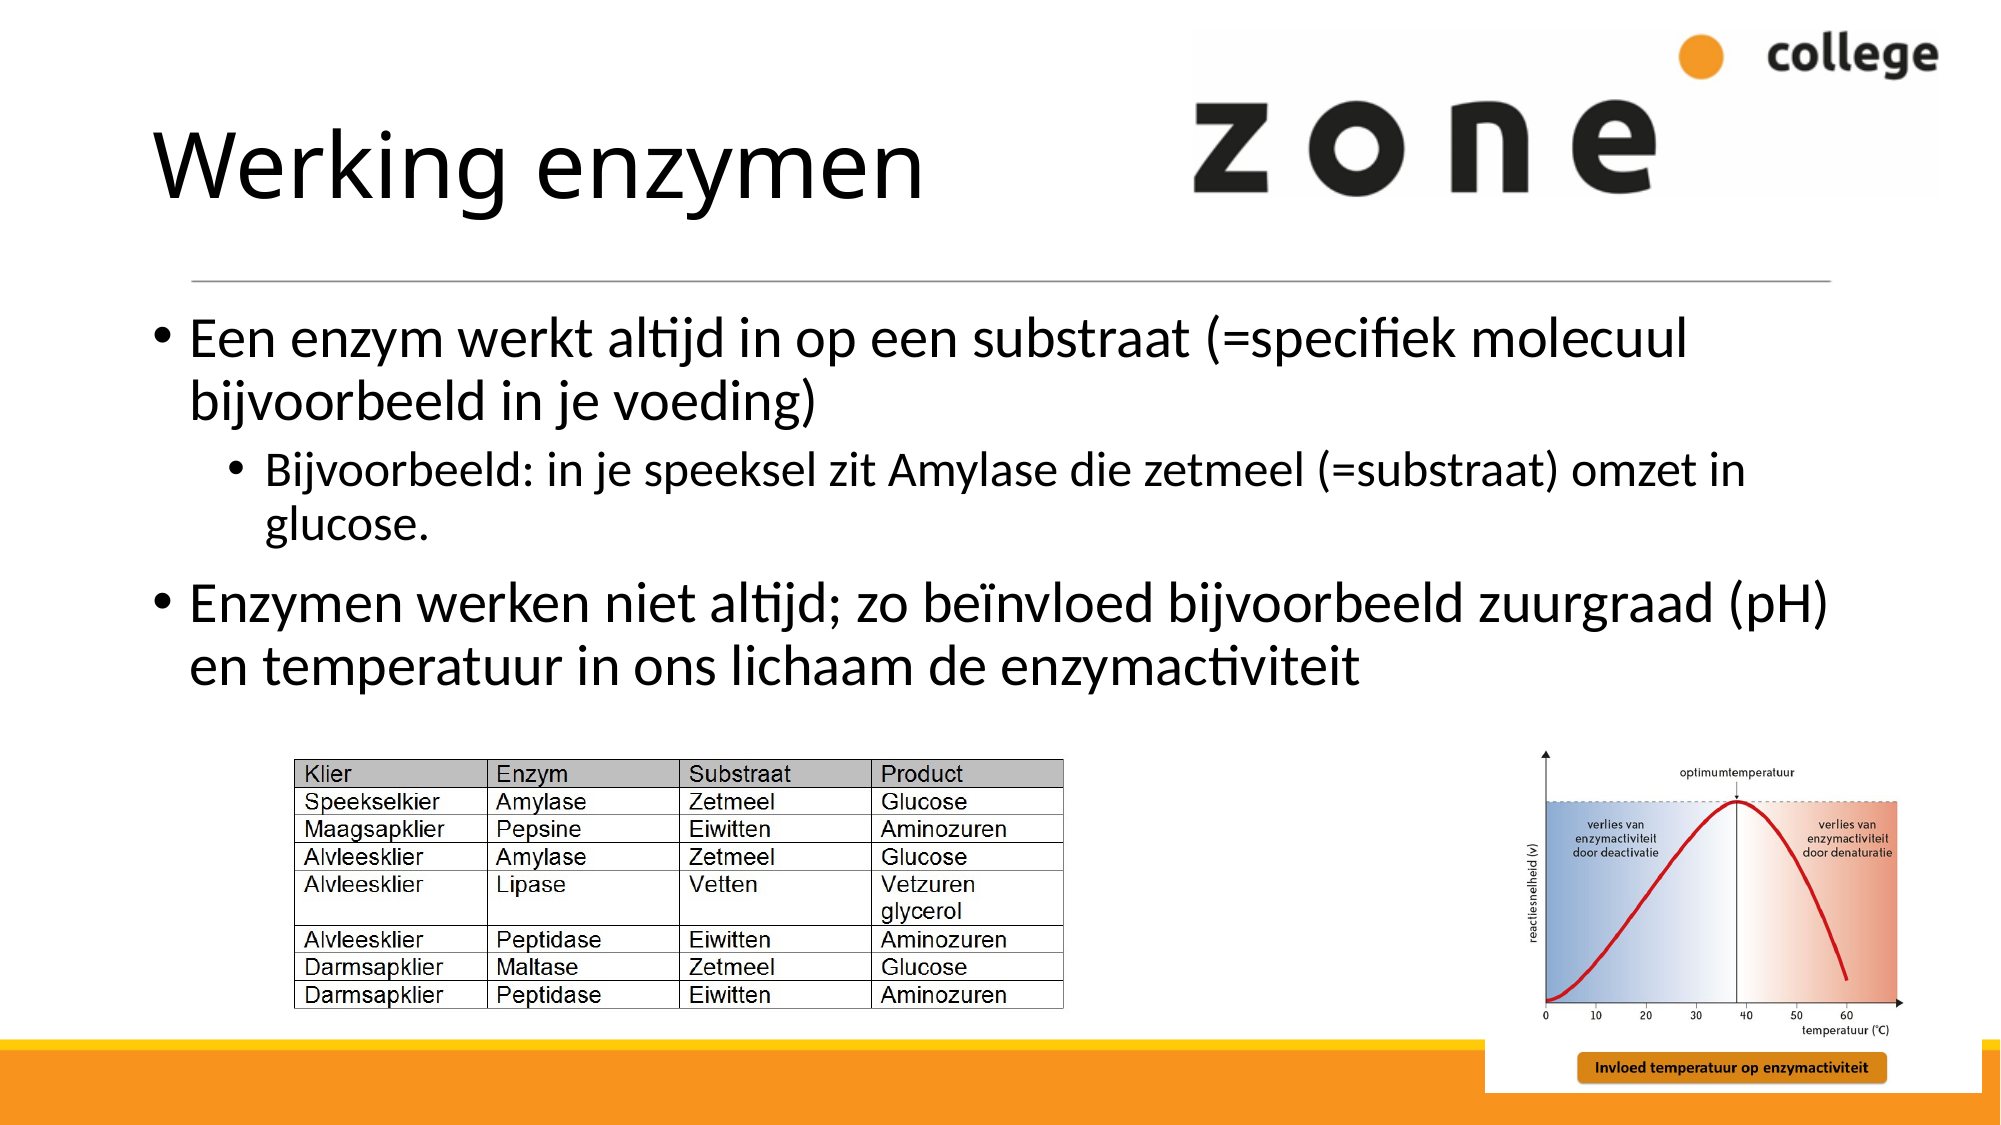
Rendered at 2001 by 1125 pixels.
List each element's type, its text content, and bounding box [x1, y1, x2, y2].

title Werking enzymen [137, 59, 1863, 278]
list Een enzym werkt altijd in op een substraat (=specifiek molecuul bijvoorbeeld in je voeding) Bijvoorbeeld: in je speeksel zit Amylase die zetmeel (=substraat) omzet in glucose. Enzymen werken niet altijd; zo beïnvloed bijvoorbeeld zuurgraad (pH) en temperatuur in ons lichaam de enzymactiviteit [137, 299, 1863, 1014]
picture [0, 0, 2001, 1125]
